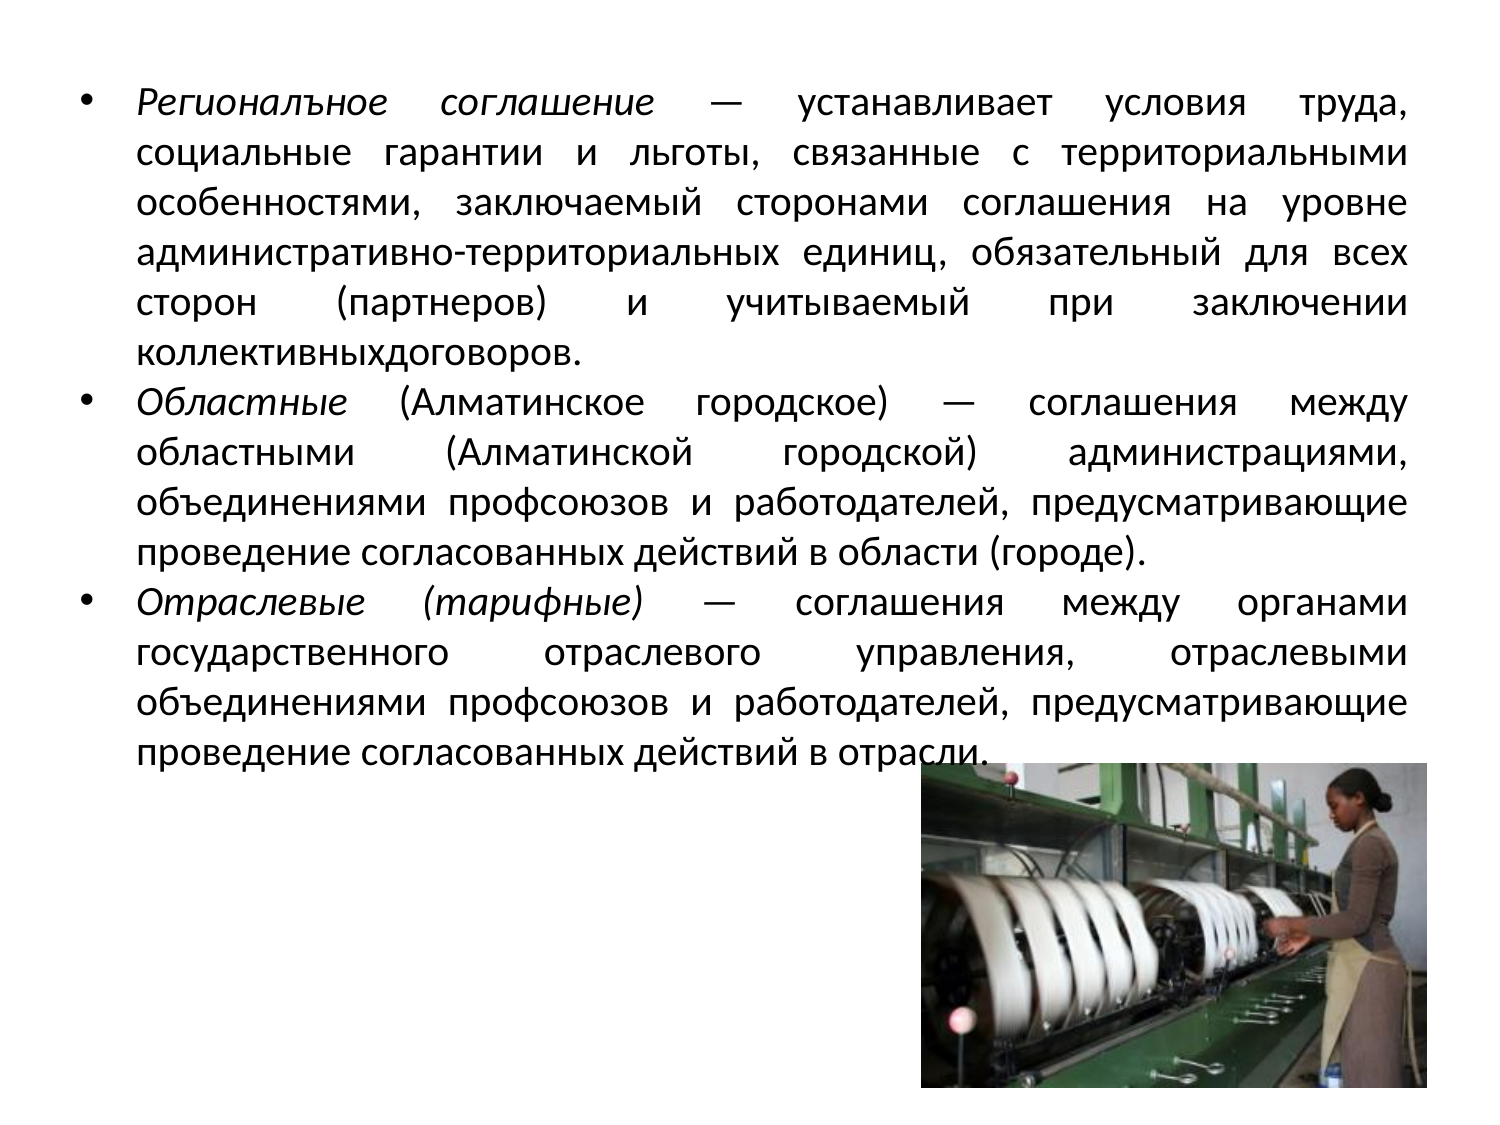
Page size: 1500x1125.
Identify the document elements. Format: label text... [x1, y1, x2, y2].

text_box Регионалъное соглашение — устанавливает условия труда, социальные гарантии и льготы, связанные с территориальными особенностями, заключаемый сторонами соглашения на уровне административно-территориальных единиц, обязательный для всех сторон (партнеров) и учитываемый при заключении коллективныхдоговоров. Областные (Алматинское городское) — соглашения между областными (Алматинской городской) администрациями, объединениями профсоюзов и работодателей, предусматривающие проведение согласованных действий в области (городе). Отраслевые (тарифные) — соглашения между органами государственного отраслевого управления, отраслевыми объединениями профсоюзов и работодателей, предусматривающие проведение согласованных действий в отрасли. [64, 66, 1424, 782]
picture [920, 763, 1428, 1089]
